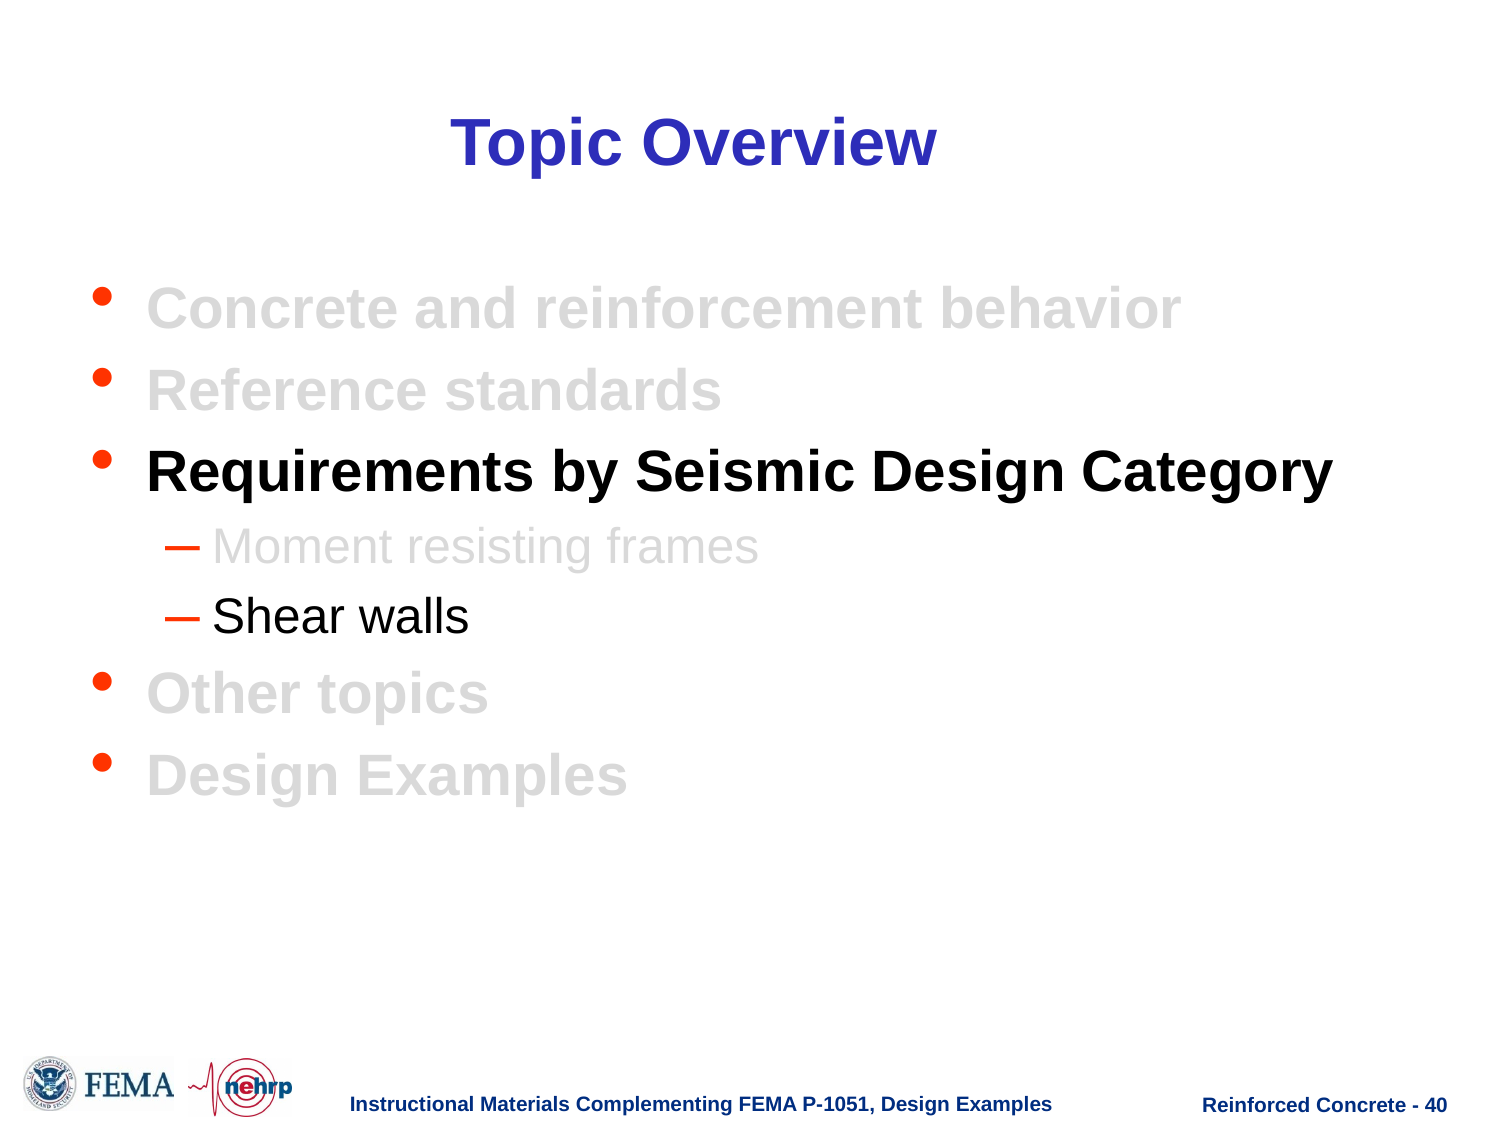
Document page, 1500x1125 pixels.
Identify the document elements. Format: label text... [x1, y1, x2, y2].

footer Instructional Materials Complementing FEMA P-1051, Design Examples [334, 1087, 1104, 1124]
title Topic Overview [74, 44, 1426, 233]
list Concrete and reinforcement behavior Reference standards Requirements by Seismic Design Category Moment resisting frames Shear walls Other topics Design Examples [74, 262, 1426, 1006]
picture [188, 1058, 292, 1117]
picture [23, 1056, 174, 1111]
